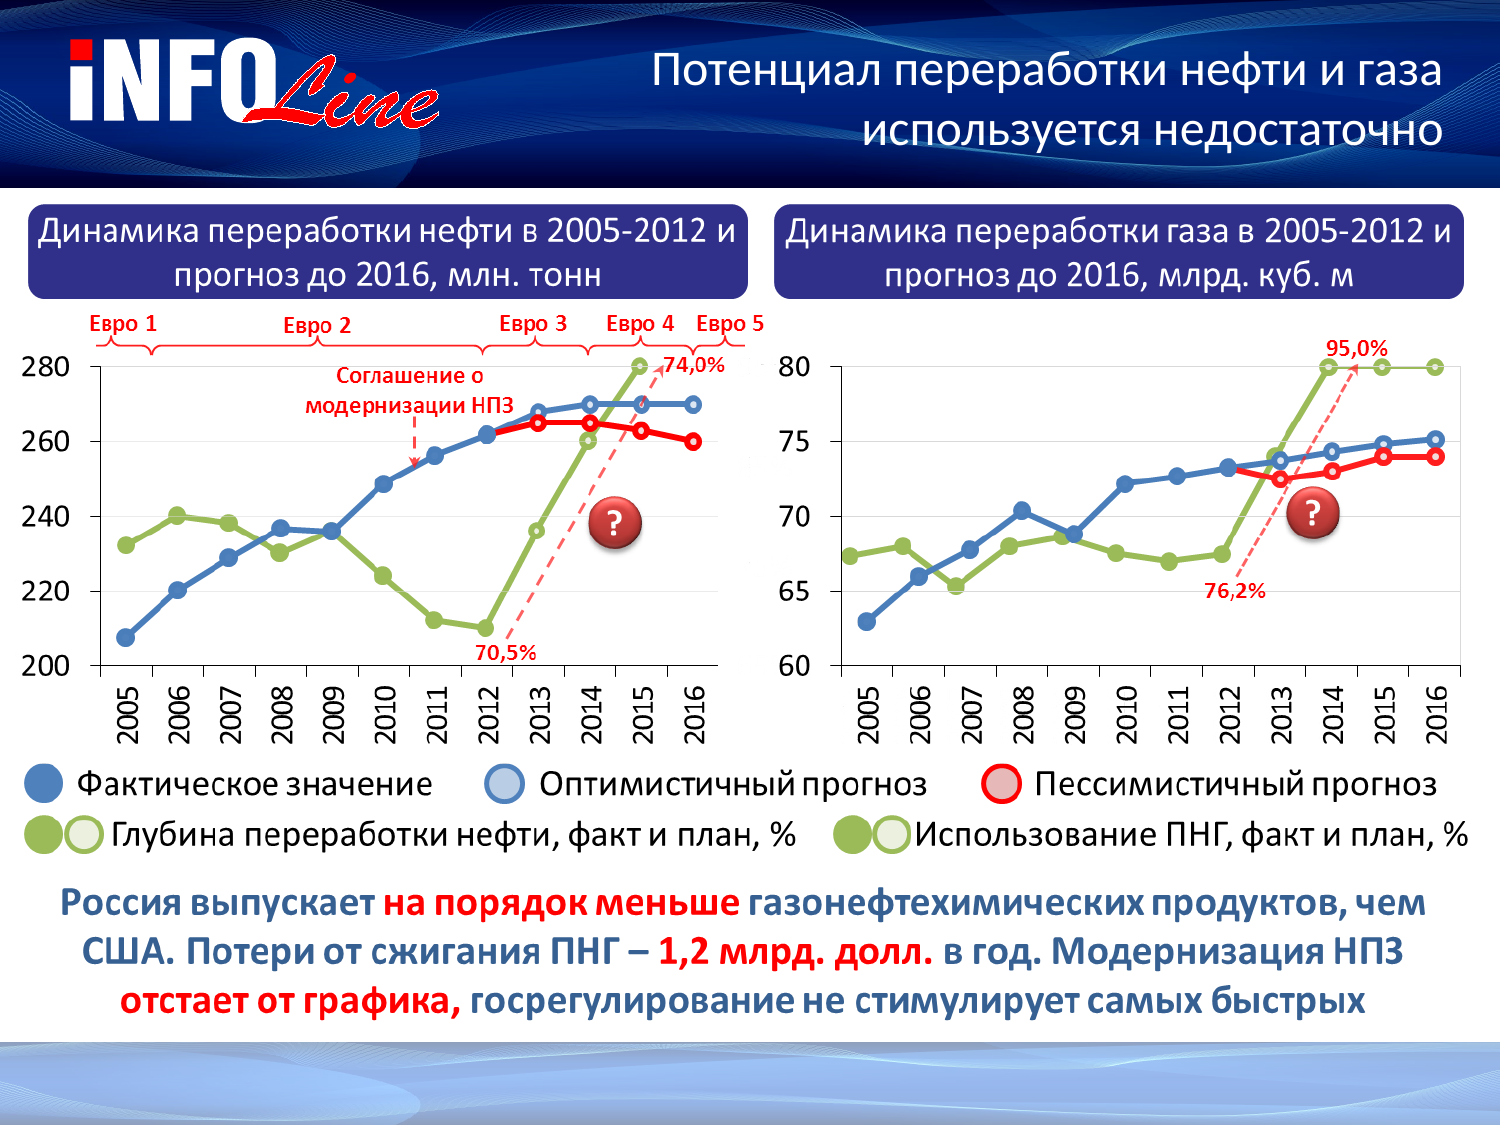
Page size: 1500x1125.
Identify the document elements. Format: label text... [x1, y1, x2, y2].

text_box Потенциал переработки нефти и газа используется недостаточно [108, 19, 1459, 172]
picture [0, 194, 1500, 1048]
picture [0, 0, 1500, 188]
